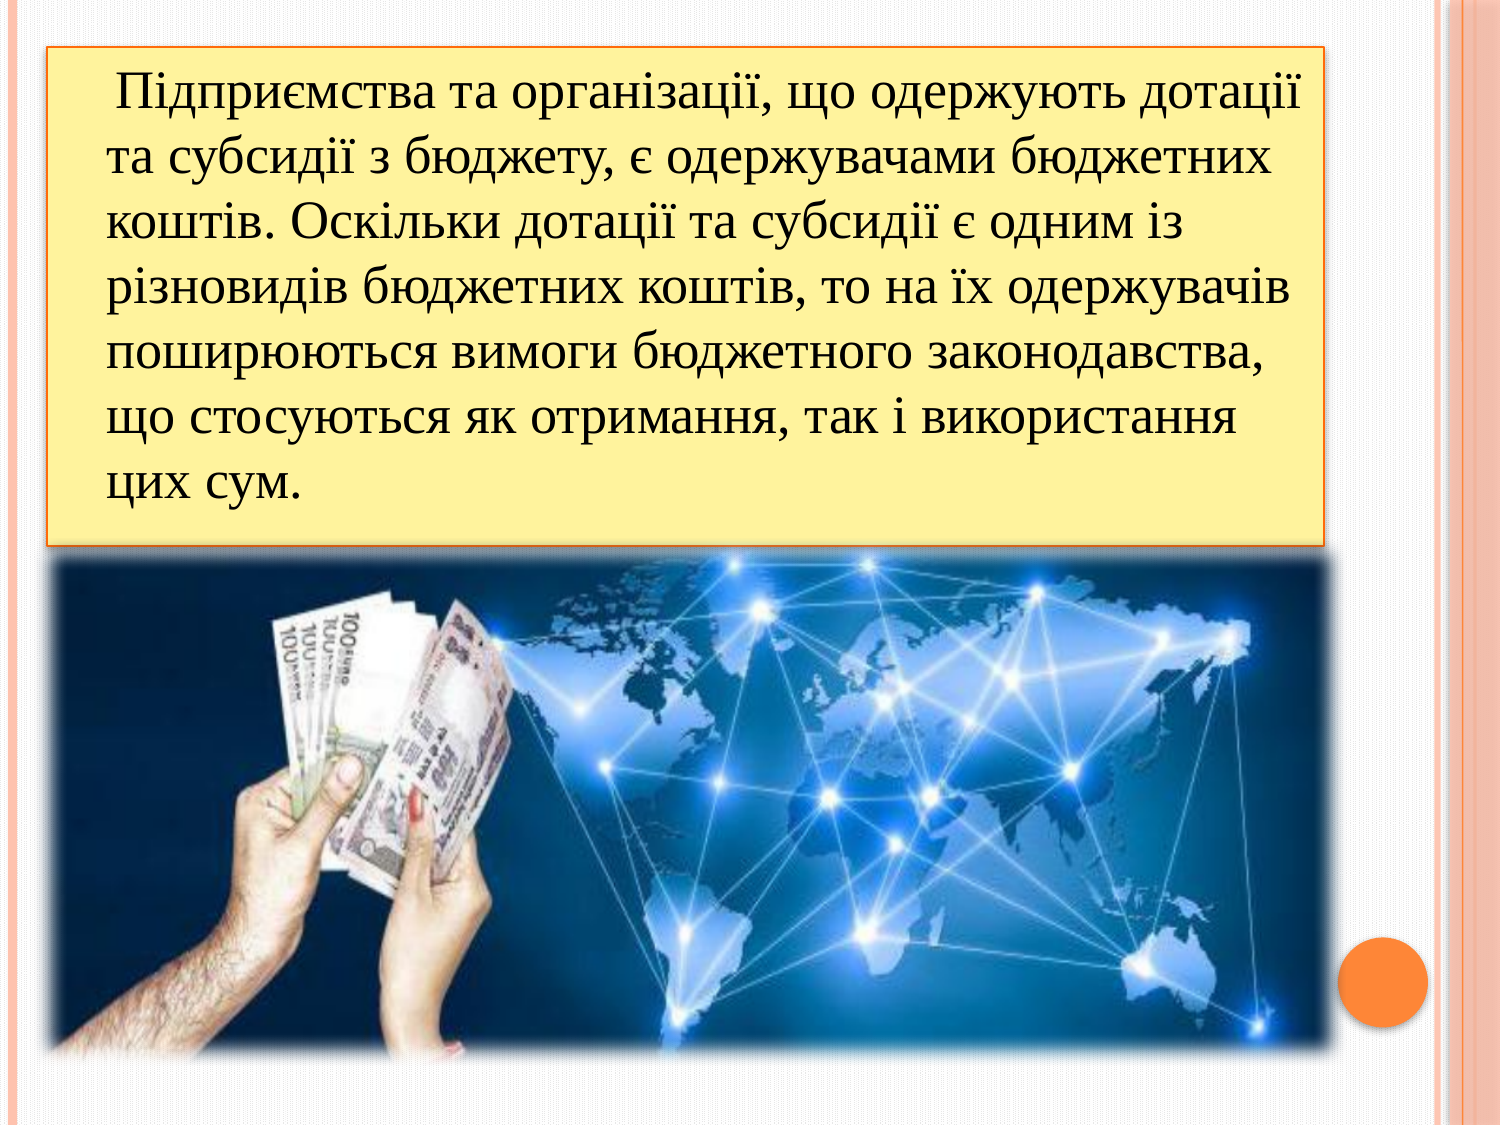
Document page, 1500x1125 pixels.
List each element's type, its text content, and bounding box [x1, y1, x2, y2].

list Підприємства та організації, що одержують дотації та субсидії з бюджету, є одержувачами бюджетних коштів. Оскільки дотації та субсидії є одним із різновидів бюджетних коштів, то на їх одержувачів поширюються вимоги бюджетного законодавства, що стосуються як отримання, так і використання цих сум. [46, 46, 1325, 535]
picture [34, 538, 1346, 1067]
